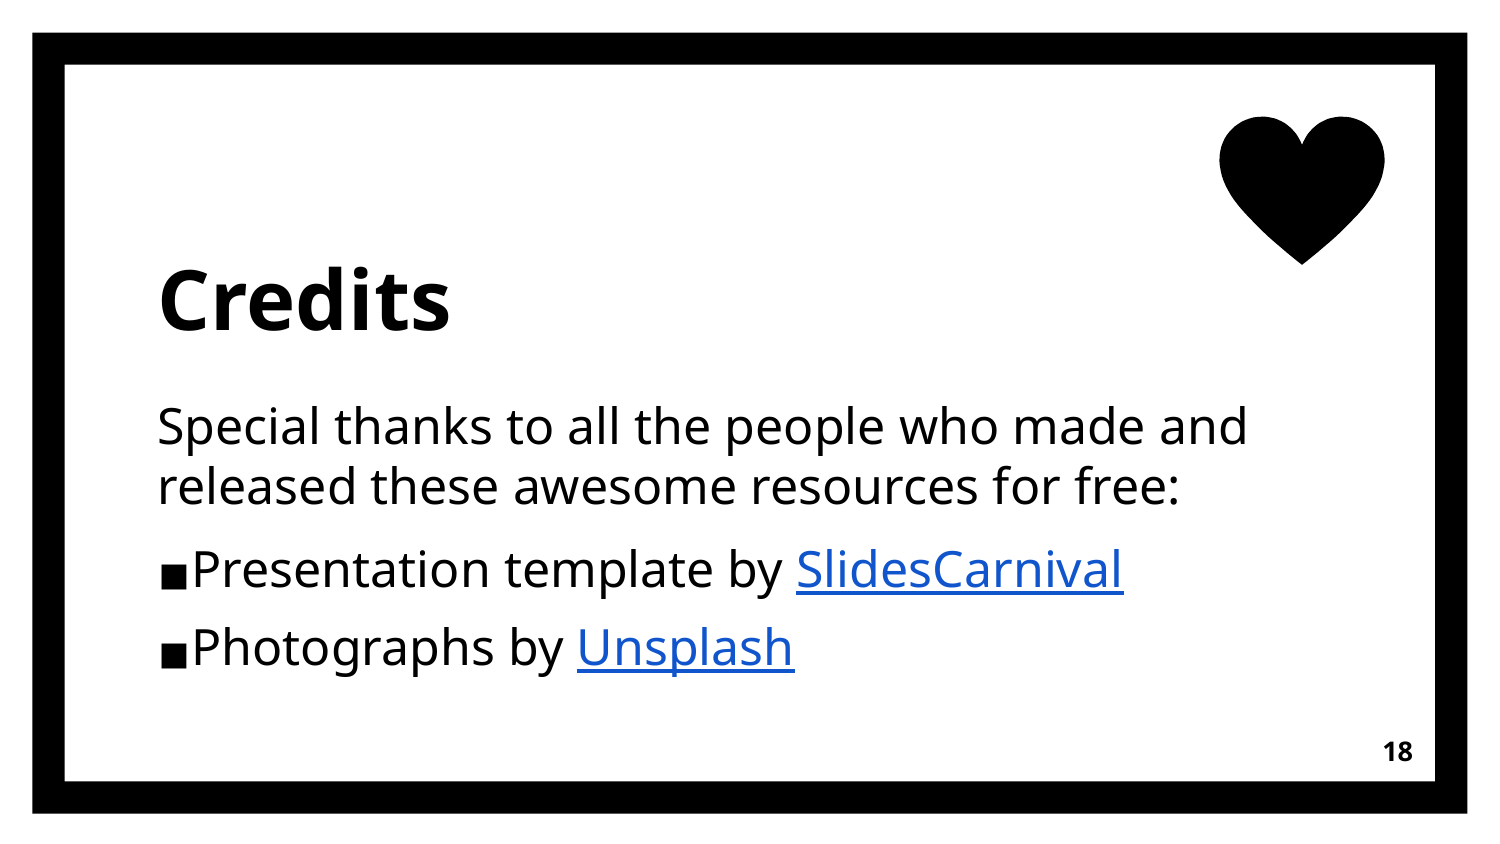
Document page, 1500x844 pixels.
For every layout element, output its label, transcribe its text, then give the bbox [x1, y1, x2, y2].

text_box [1219, 116, 1385, 265]
slide_number 18 [1338, 720, 1429, 786]
title Credits [142, 139, 978, 363]
list Special thanks to all the people who made and released these awesome resources for free: Presentation template by SlidesCarnival Photographs by Unsplash [142, 379, 1358, 709]
